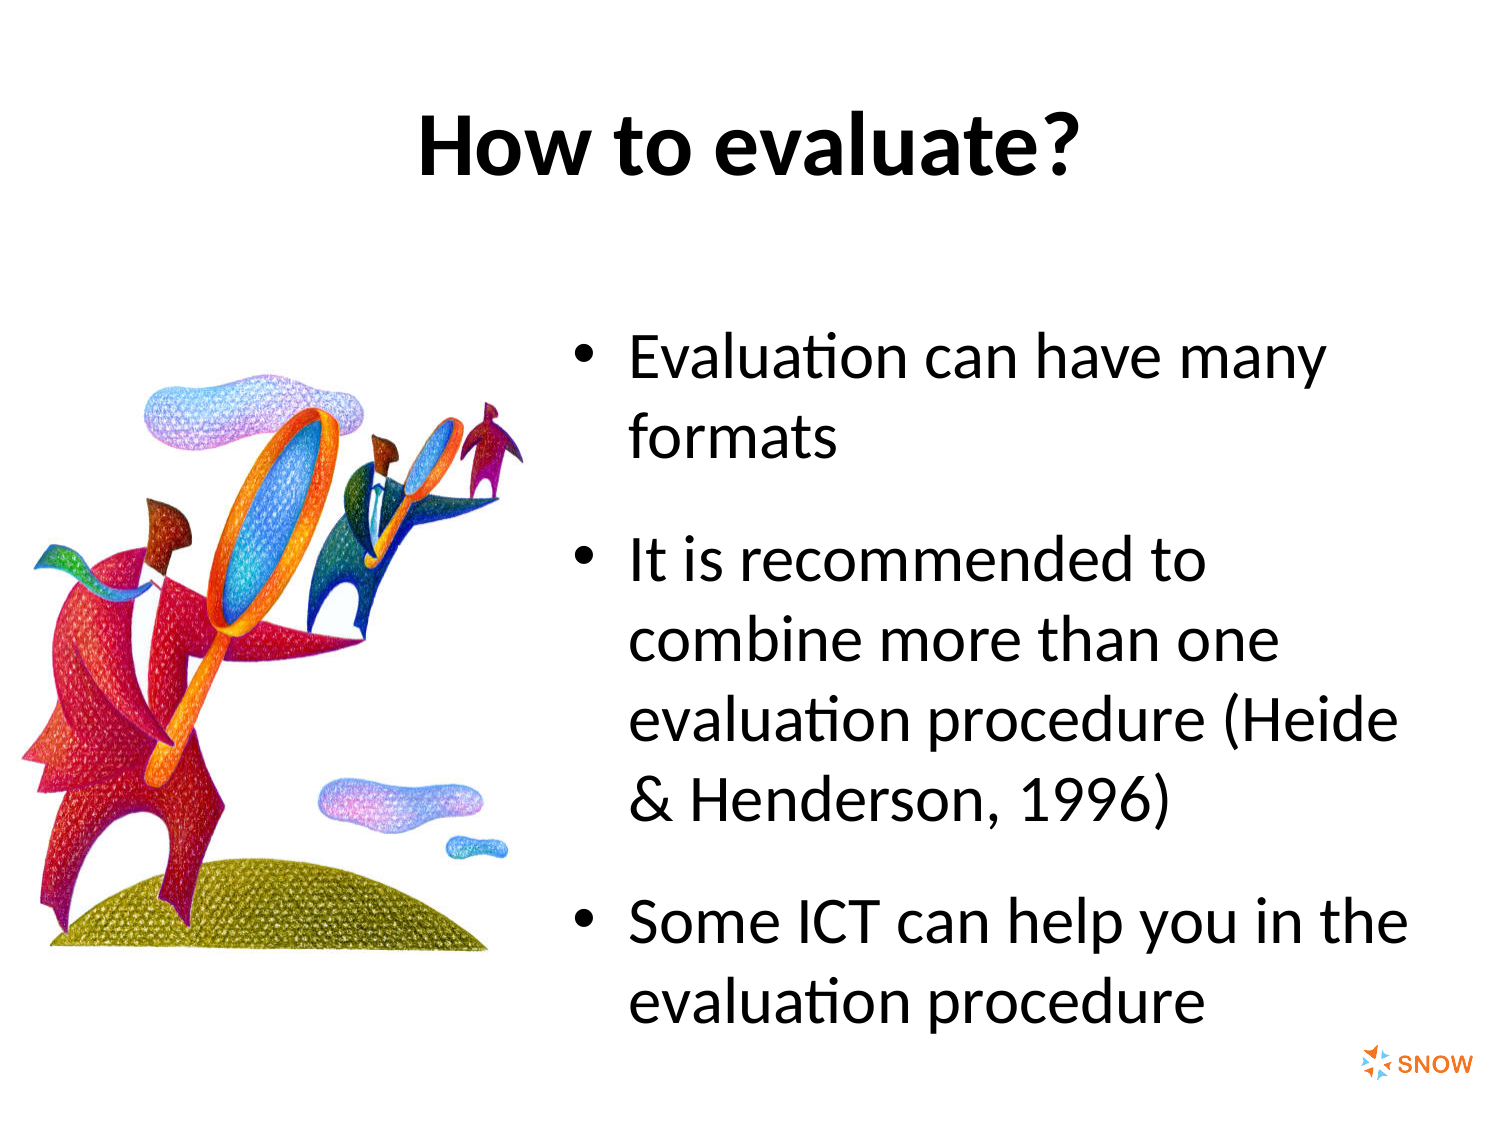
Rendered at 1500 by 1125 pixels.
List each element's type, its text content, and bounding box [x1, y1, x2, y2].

list Evaluation can have many formats It is recommended to combine more than one evaluation procedure (Heide & Henderson, 1996) Some ICT can help you in the evaluation procedure [557, 304, 1436, 1047]
picture [0, 361, 539, 962]
title How to evaluate? [75, 45, 1425, 233]
picture [1340, 1012, 1500, 1125]
